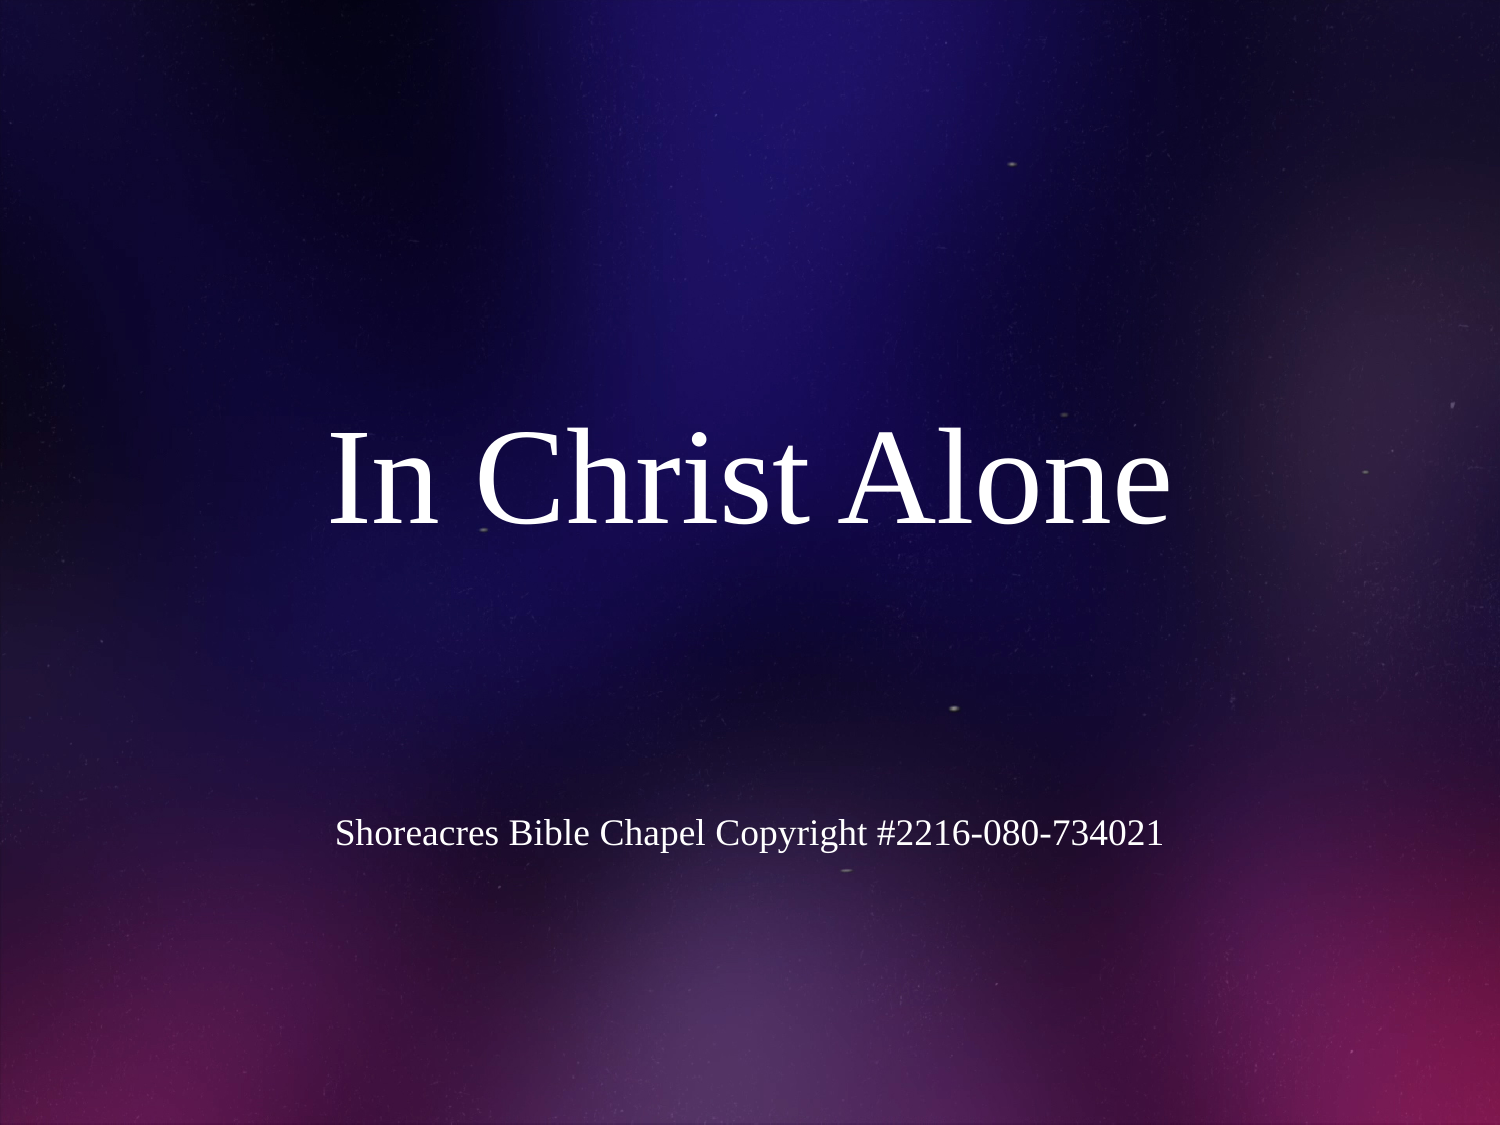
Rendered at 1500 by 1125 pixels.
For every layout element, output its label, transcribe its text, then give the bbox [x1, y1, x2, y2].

subtitle Shoreacres Bible Chapel Copyright #2216-080-734021 [225, 800, 1275, 1088]
picture [0, 0, 1500, 1125]
title In Christ Alone [112, 375, 1388, 563]
